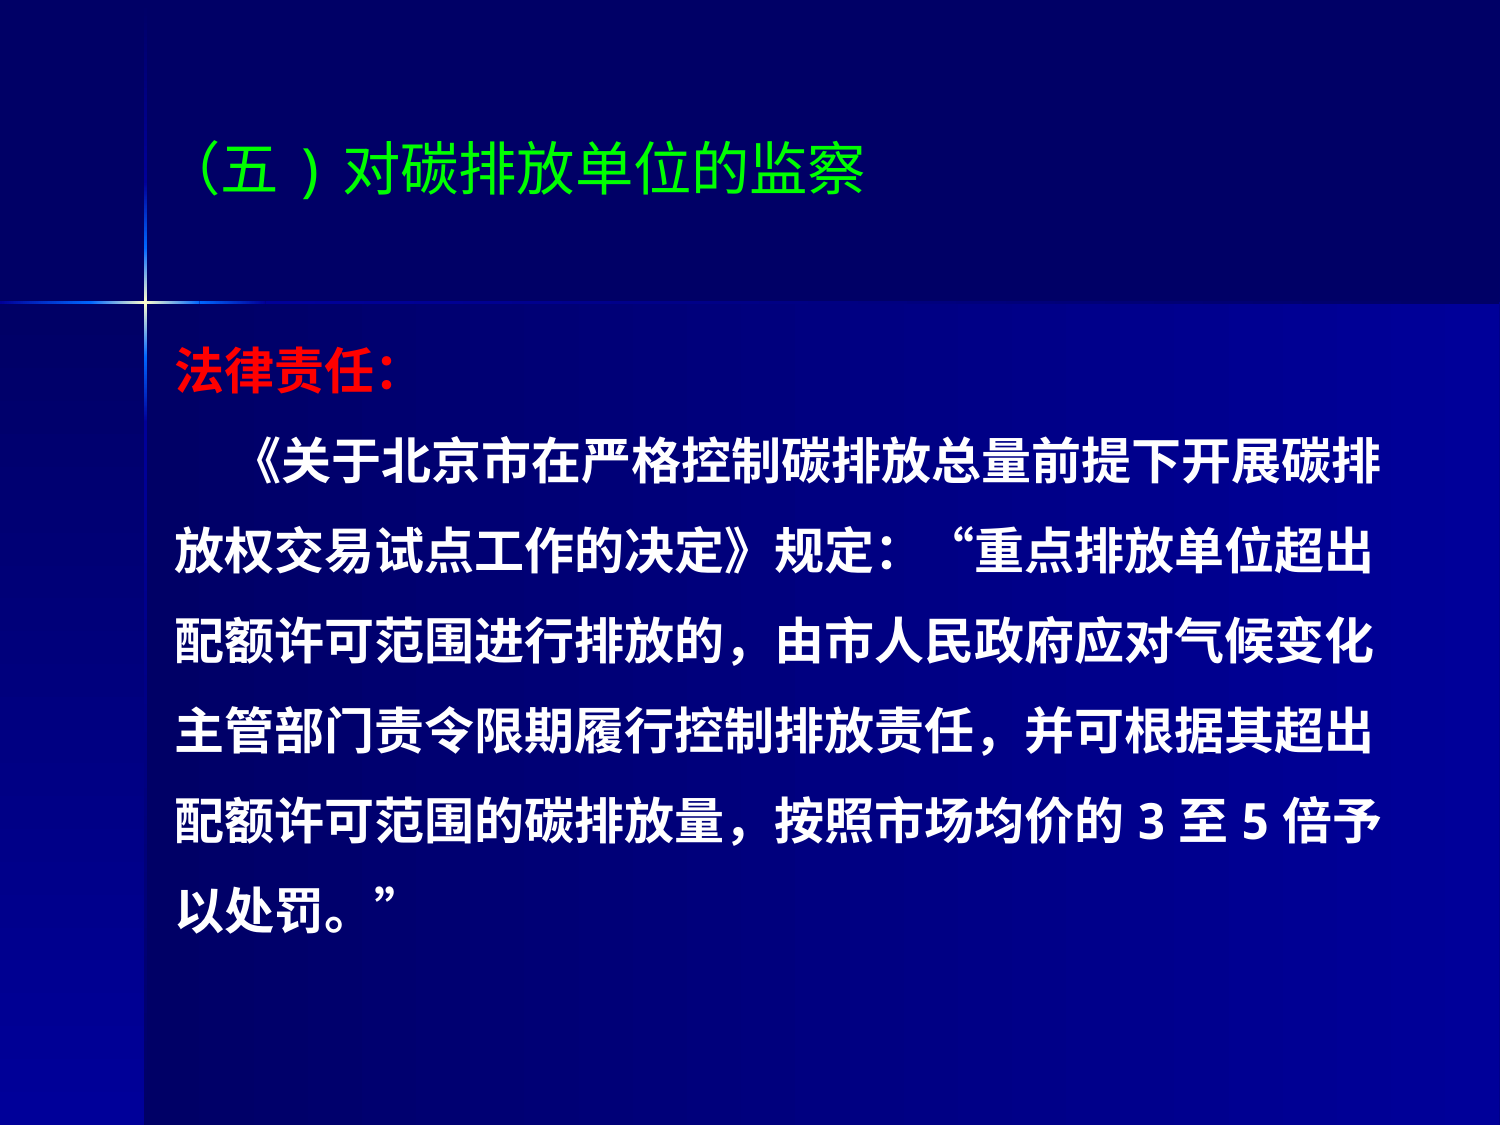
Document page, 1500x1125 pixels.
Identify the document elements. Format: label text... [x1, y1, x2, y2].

list 法律责任： 《关于北京市在严格控制碳排放总量前提下开展碳排放权交易试点工作的决定》规定：“重点排放单位超出配额许可范围进行排放的，由市人民政府应对气候变化主管部门责令限期履行控制排放责任，并可根据其超出配额许可范围的碳排放量，按照市场均价的3至5倍予以处罚。” [159, 314, 1413, 1036]
title （五)对碳排放单位的监察 [147, 49, 1413, 286]
